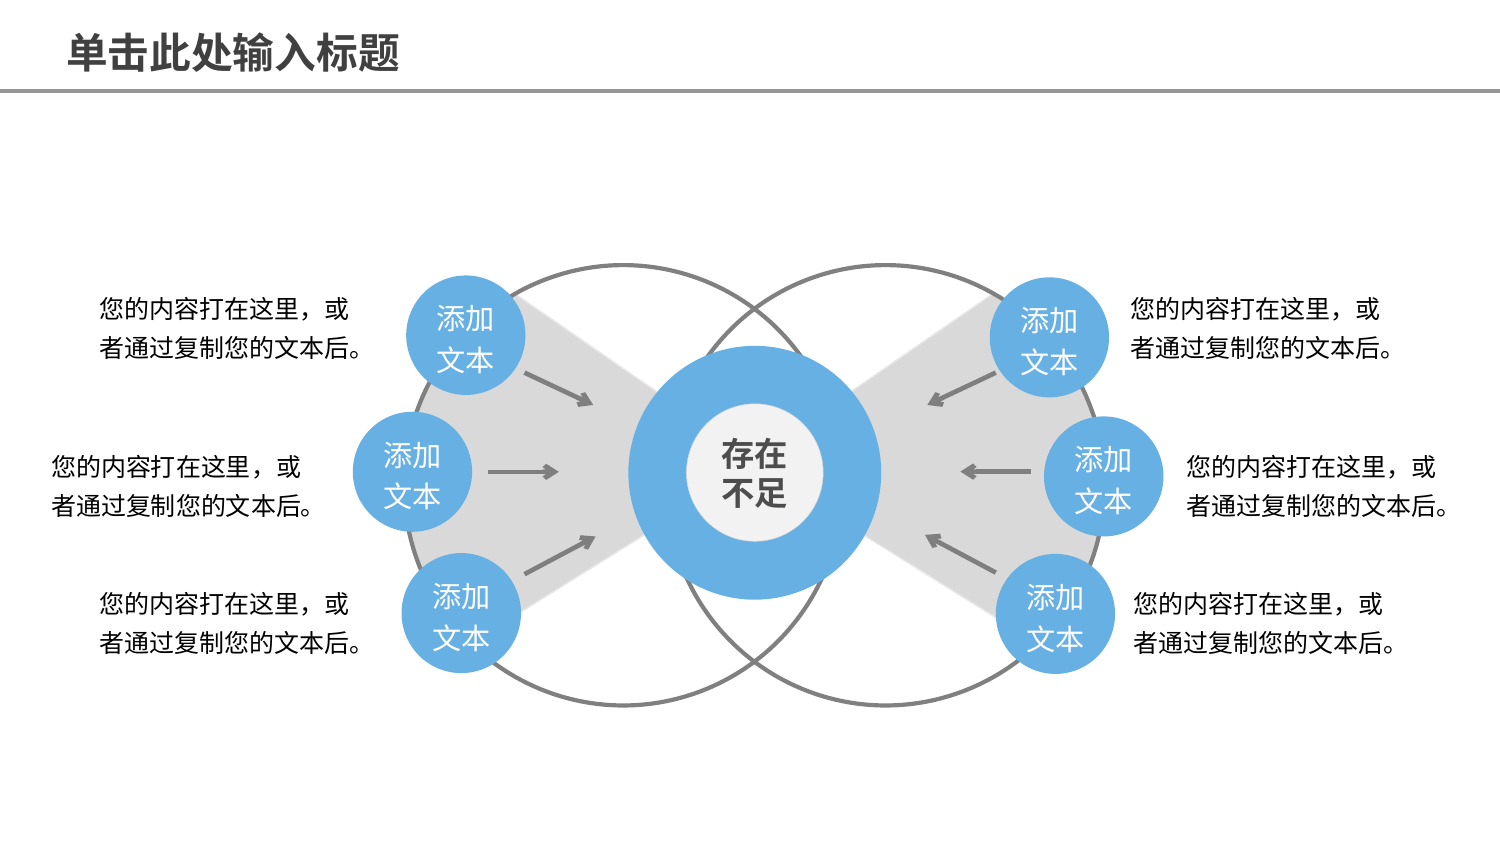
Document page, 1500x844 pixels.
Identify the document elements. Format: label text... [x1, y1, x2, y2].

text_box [628, 345, 882, 600]
text_box 您的内容打在这里，或者通过复制您的文本后。 [88, 279, 376, 368]
text_box 您的内容打在这里，或者通过复制您的文本后。 [1122, 574, 1406, 664]
text_box 您的内容打在这里，或者通过复制您的文本后。 [88, 574, 373, 664]
text_box 添加文本 [995, 553, 1116, 674]
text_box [927, 372, 996, 406]
text_box [409, 265, 754, 706]
text_box 添加文本 [989, 277, 1110, 398]
text_box [703, 265, 1099, 706]
text_box 添加文本 [1043, 416, 1164, 537]
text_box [924, 534, 996, 573]
text_box 添加文本 [406, 275, 526, 395]
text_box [524, 372, 594, 406]
text_box 单击此处输入标题 [51, 9, 443, 85]
text_box 您的内容打在这里，或者通过复制您的文本后。 [40, 436, 324, 526]
text_box 您的内容打在这里，或者通过复制您的文本后。 [1175, 436, 1459, 526]
text_box 您的内容打在这里，或者通过复制您的文本后。 [1119, 279, 1403, 368]
text_box 添加文本 [401, 553, 522, 674]
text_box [524, 536, 596, 575]
text_box 添加文本 [352, 411, 473, 532]
